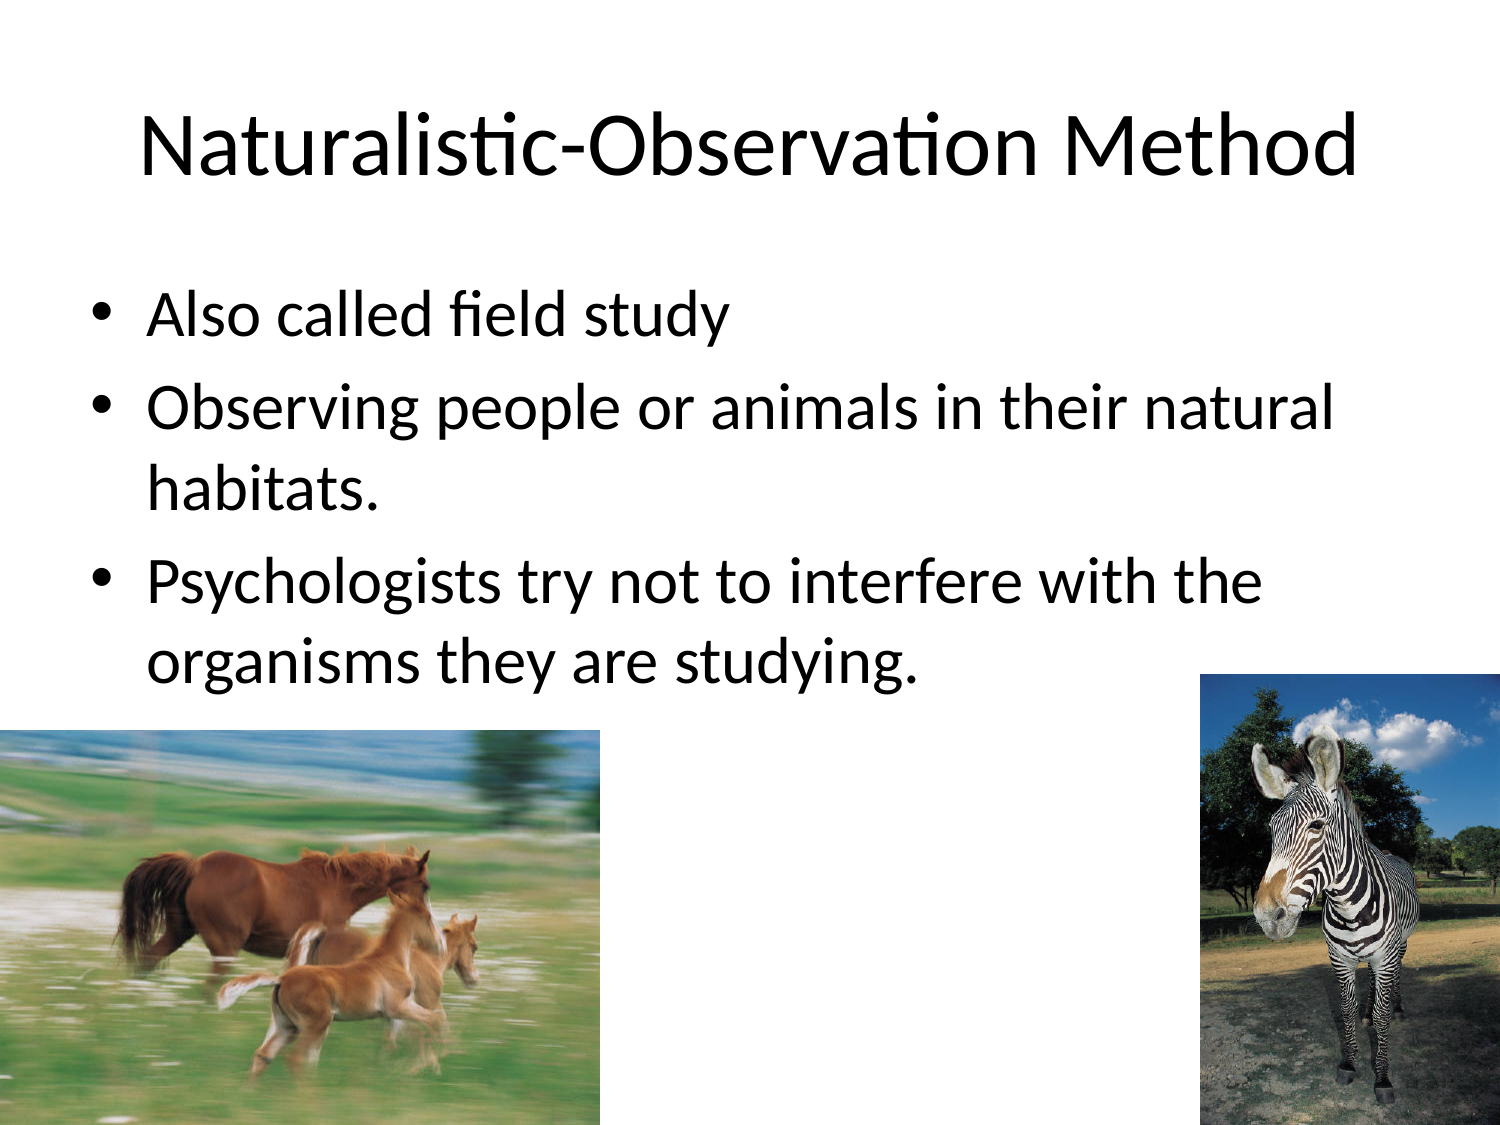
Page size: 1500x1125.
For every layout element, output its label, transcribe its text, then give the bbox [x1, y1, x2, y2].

picture [1199, 674, 1500, 1125]
list Also called field study Observing people or animals in their natural habitats. Psychologists try not to interfere with the organisms they are studying. [74, 262, 1426, 1006]
title Naturalistic-Observation Method [74, 44, 1426, 233]
picture [0, 730, 601, 1125]
